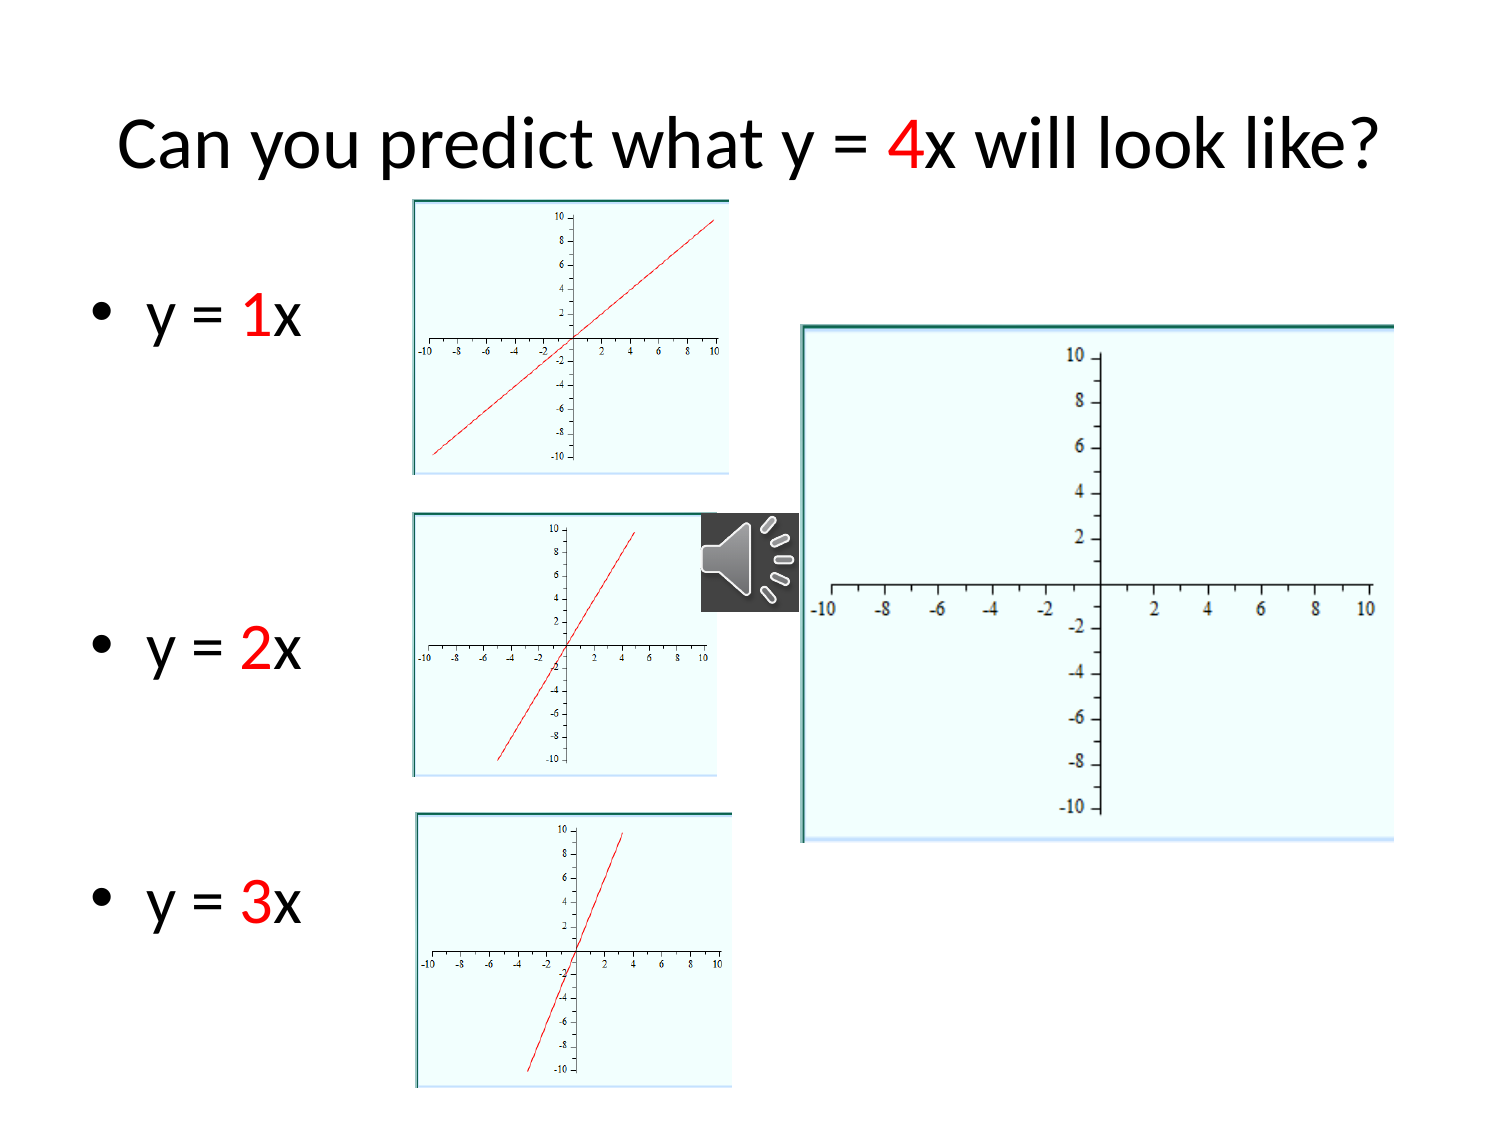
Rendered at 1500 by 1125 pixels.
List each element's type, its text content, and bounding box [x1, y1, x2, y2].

picture [412, 199, 729, 476]
picture [415, 812, 732, 1088]
list y = 1x y = 2x y = 3x [75, 262, 1425, 1005]
picture [412, 324, 1394, 843]
title Can you predict what y = 4x will look like? [75, 45, 1425, 233]
